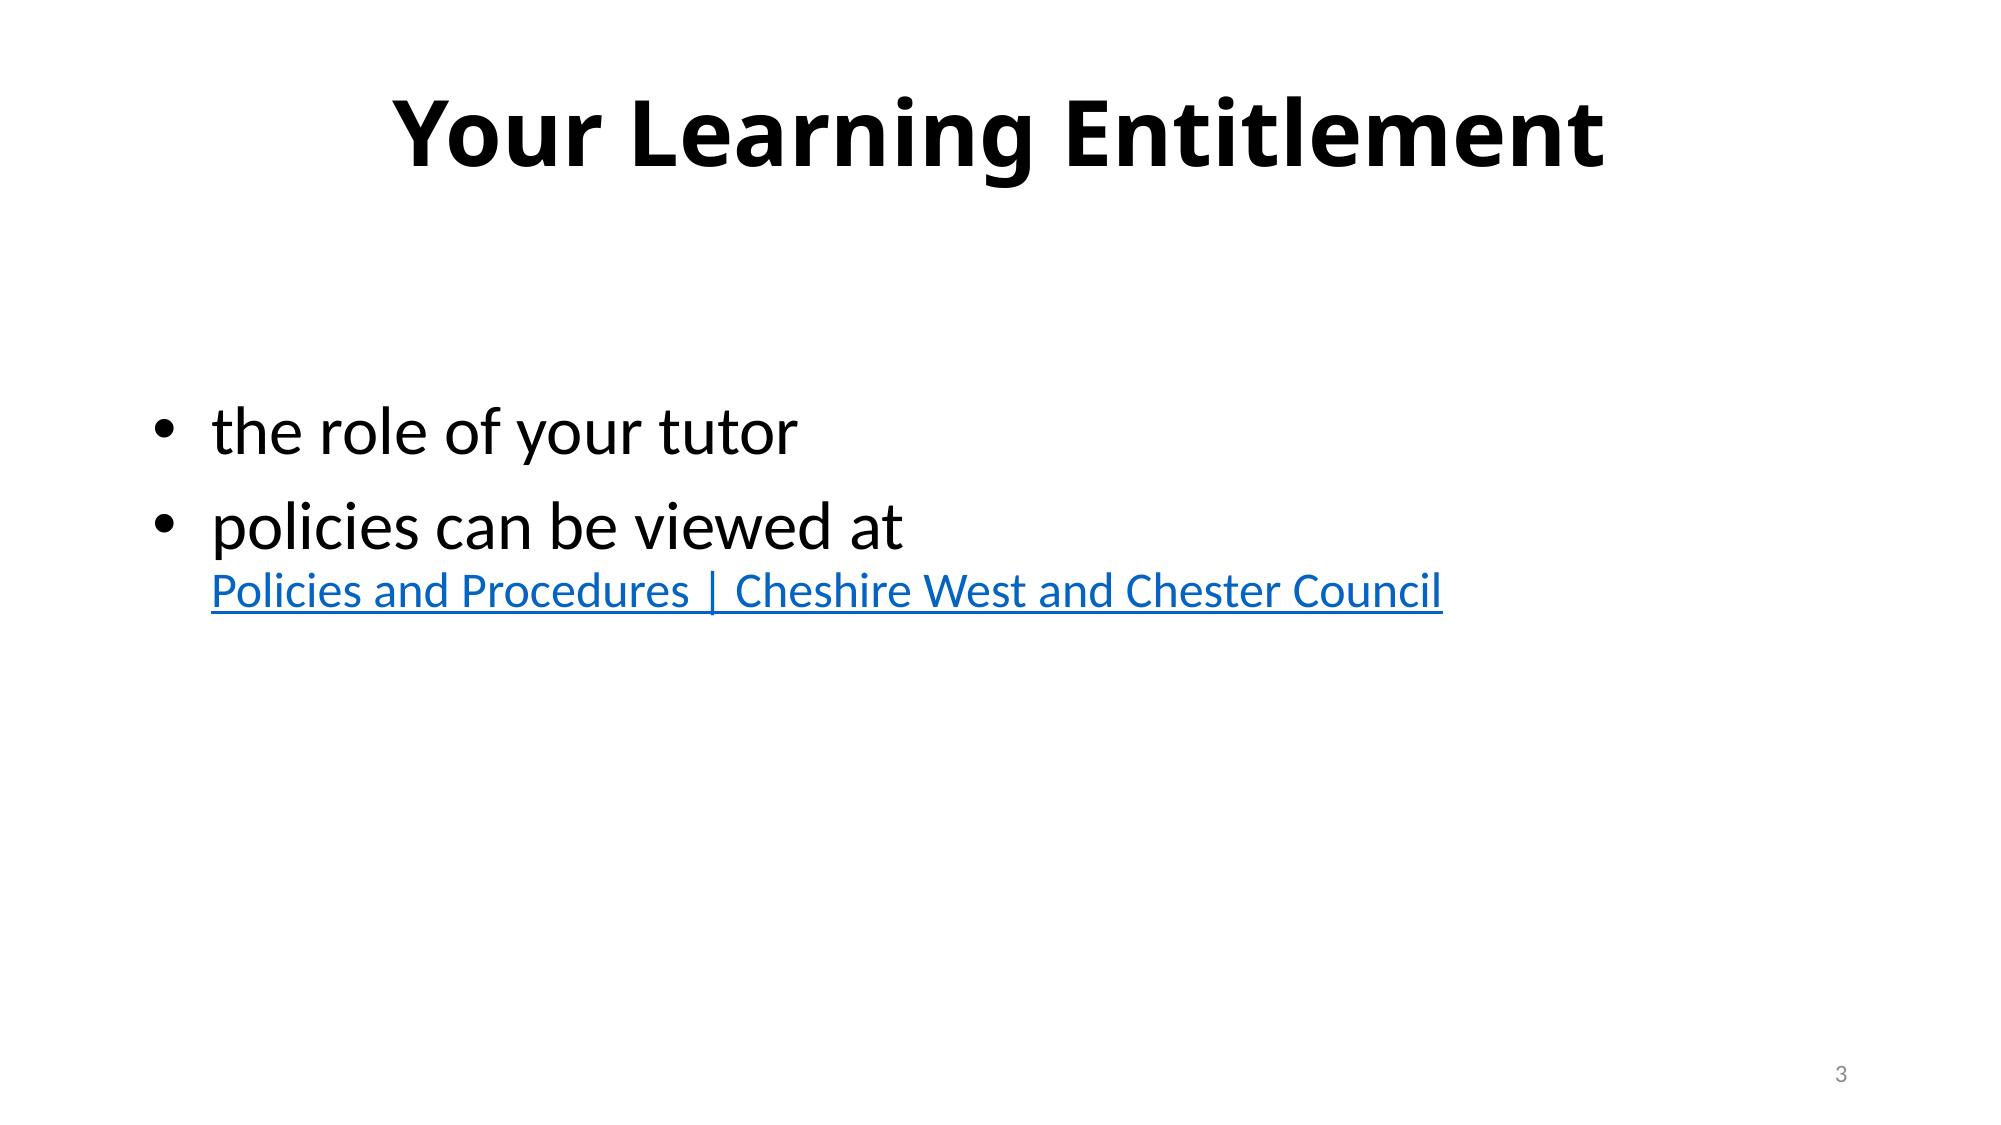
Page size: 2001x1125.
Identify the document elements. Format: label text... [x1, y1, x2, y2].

title Your Learning Entitlement [137, 48, 1863, 225]
slide_number 3 [1412, 1042, 1863, 1103]
list the role of your tutor policies can be viewed at Policies and Procedures | Cheshire West and Chester Council [137, 387, 1863, 900]
